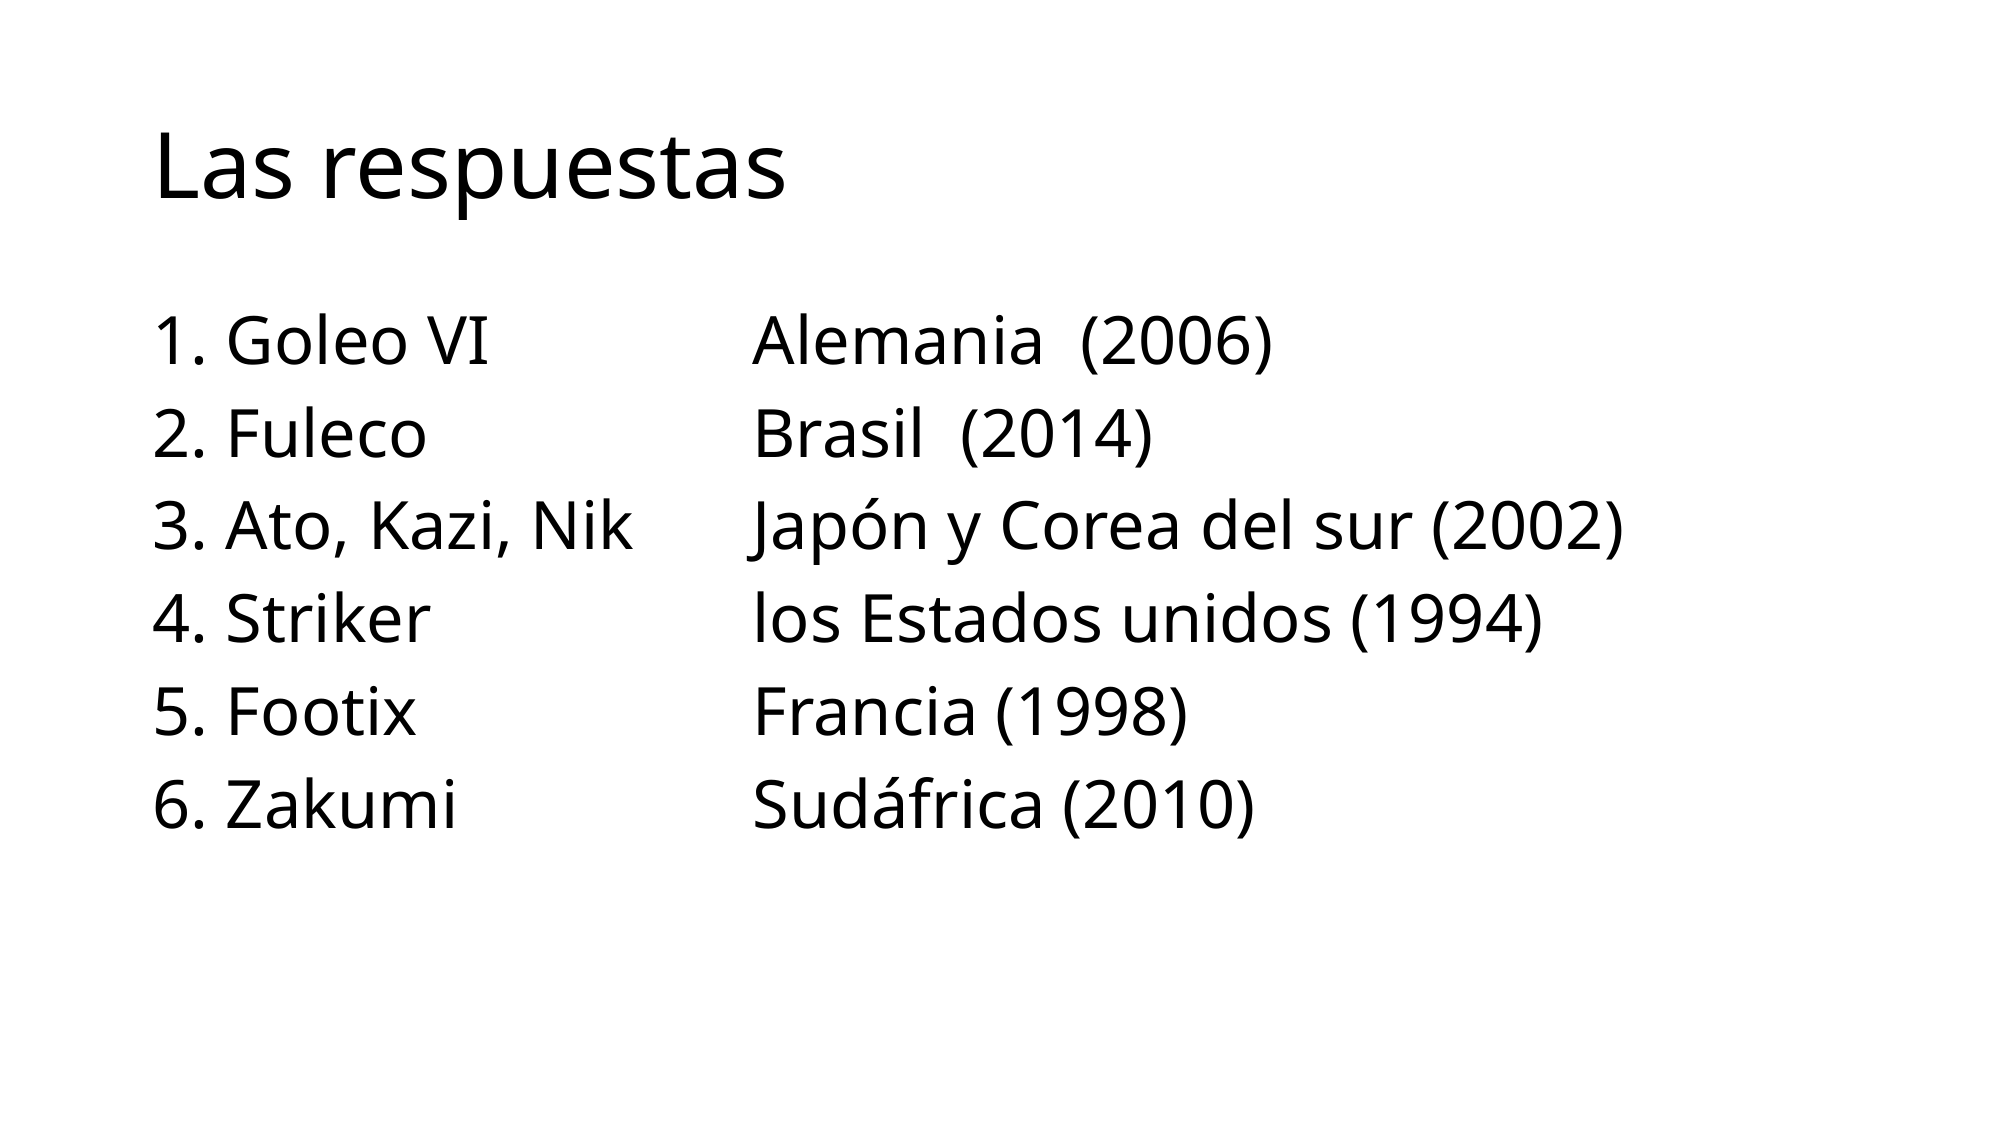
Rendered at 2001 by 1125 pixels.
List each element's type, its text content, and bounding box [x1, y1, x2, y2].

list 1. Goleo VI Alemania (2006) 2. Fuleco Brasil (2014) 3. Ato, Kazi, Nik Japón y Corea del sur (2002) 4. Striker los Estados unidos (1994) 5. Footix Francia (1998) 6. Zakumi Sudáfrica (2010) [137, 299, 1863, 1014]
title Las respuestas [137, 59, 1863, 278]
